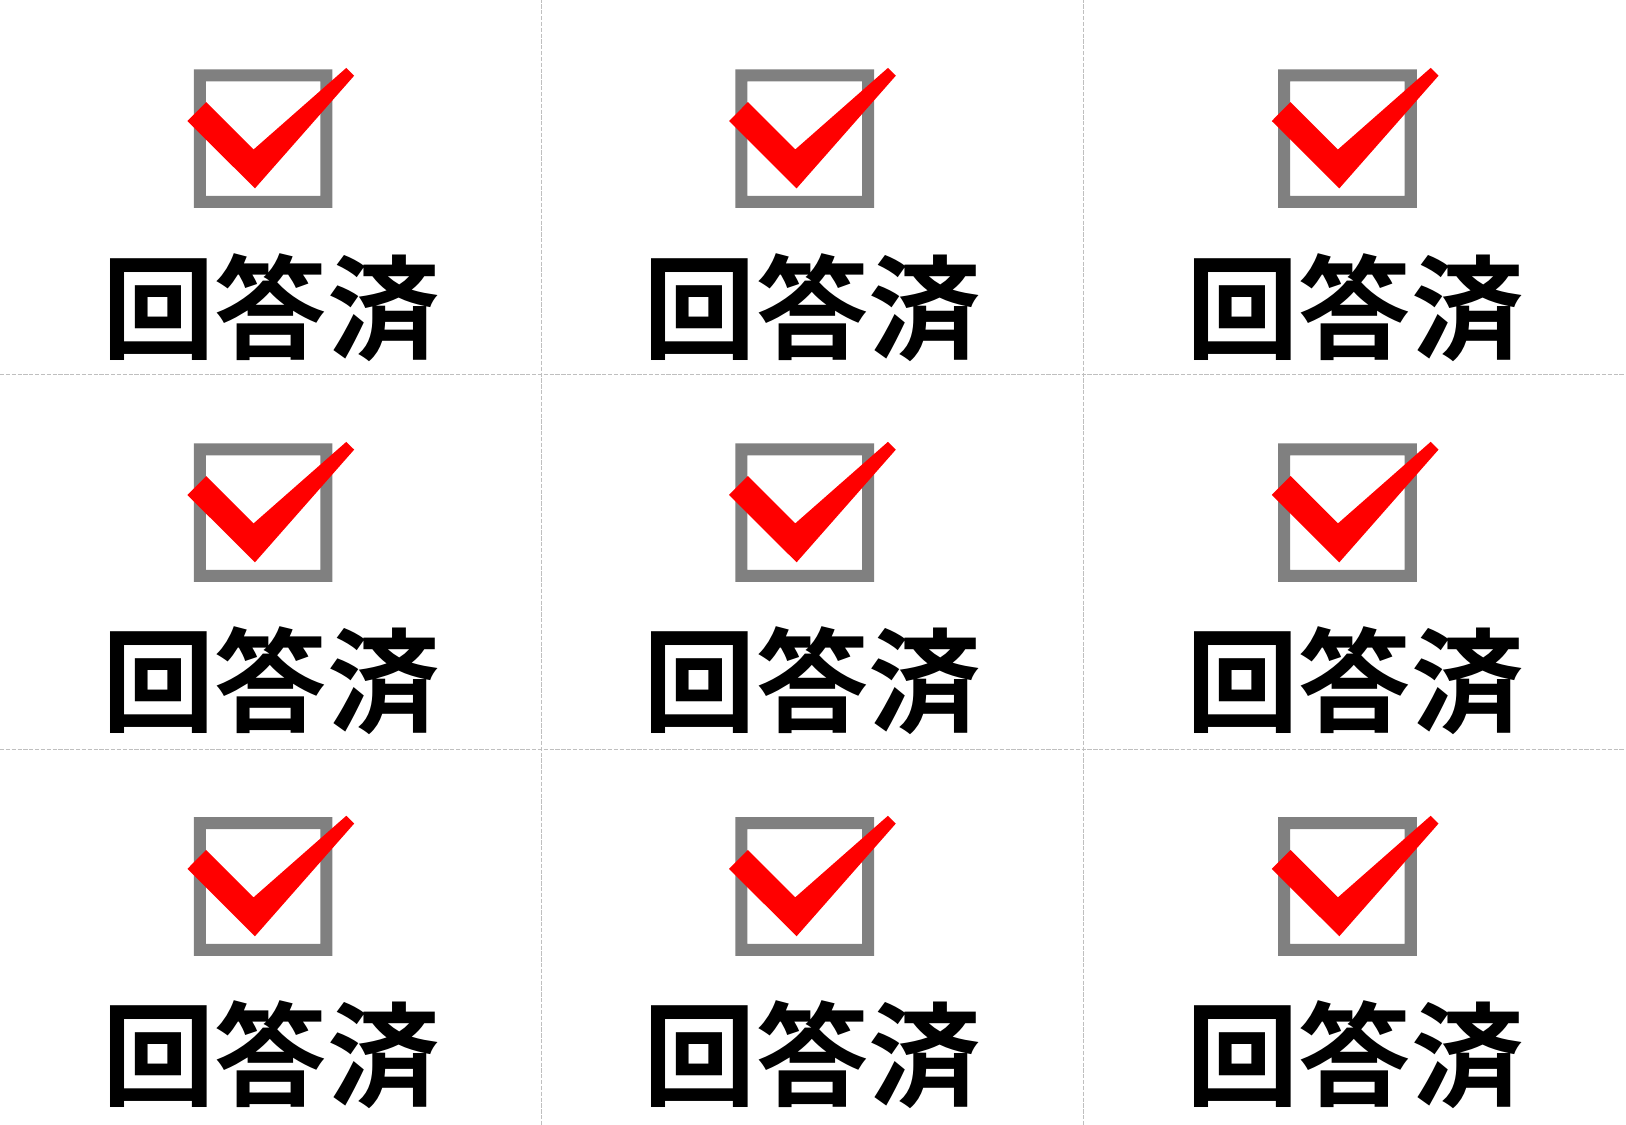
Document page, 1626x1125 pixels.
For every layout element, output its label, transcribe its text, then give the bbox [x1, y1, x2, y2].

text_box 回答済 [101, 611, 440, 747]
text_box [187, 441, 355, 582]
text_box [729, 815, 896, 956]
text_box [1271, 441, 1439, 582]
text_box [729, 67, 896, 208]
text_box 回答済 [101, 237, 440, 373]
text_box 回答済 [1186, 985, 1525, 1121]
text_box 回答済 [101, 985, 440, 1121]
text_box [1271, 67, 1439, 208]
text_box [187, 67, 355, 208]
text_box 回答済 [643, 237, 982, 373]
text_box 回答済 [643, 611, 982, 747]
text_box 回答済 [1186, 611, 1525, 747]
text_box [187, 815, 355, 956]
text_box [729, 441, 896, 582]
text_box 回答済 [1186, 237, 1525, 373]
text_box 回答済 [643, 985, 982, 1121]
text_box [1271, 815, 1439, 956]
